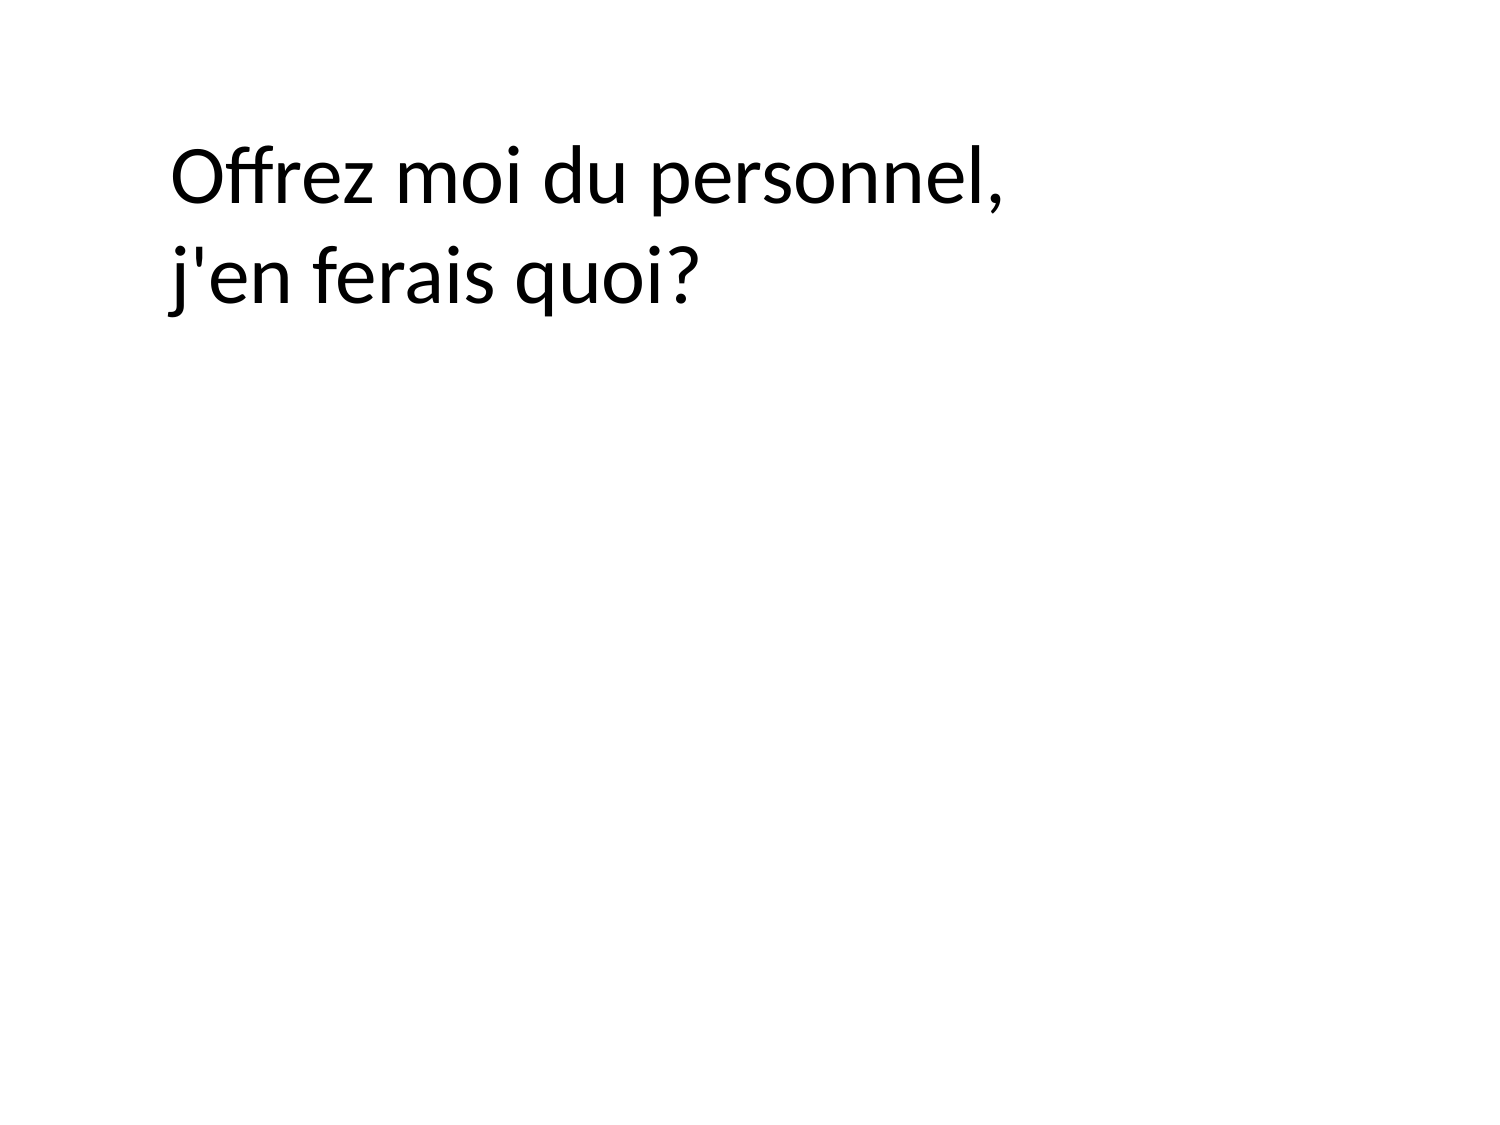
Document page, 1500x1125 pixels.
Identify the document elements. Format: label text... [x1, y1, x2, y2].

text_box Offrez moi du personnel, j'en ferais quoi? [155, 112, 1041, 428]
